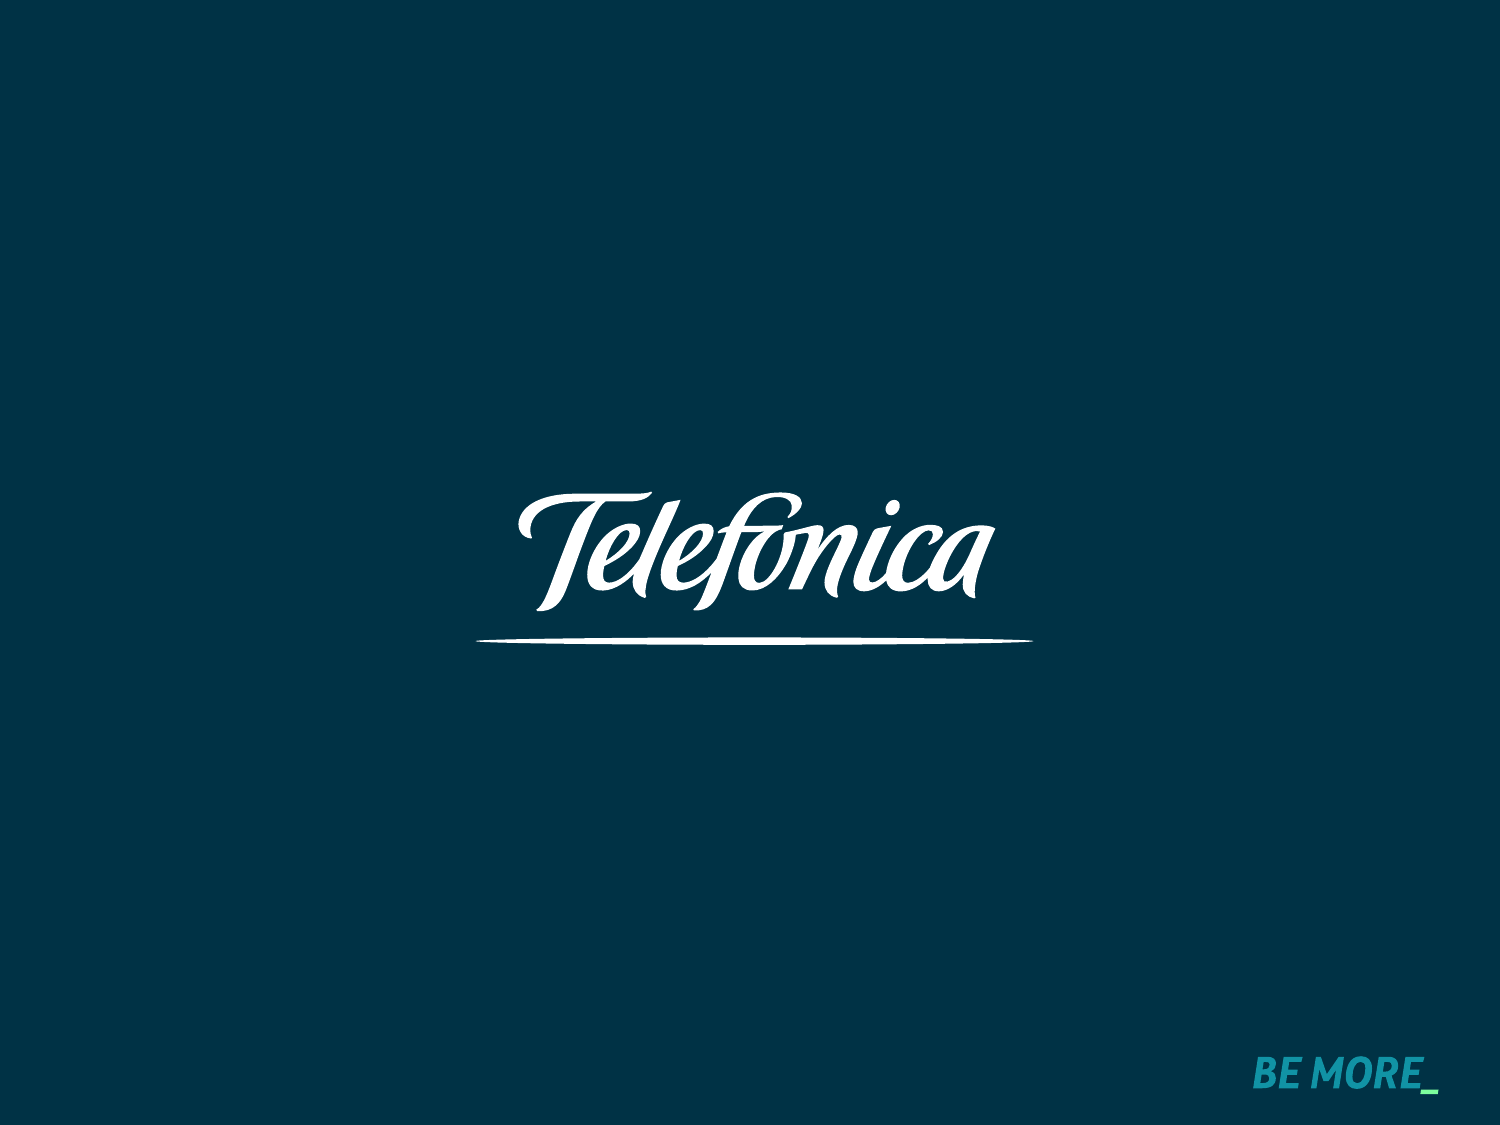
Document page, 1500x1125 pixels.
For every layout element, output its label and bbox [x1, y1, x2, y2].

text_box [475, 491, 1034, 645]
